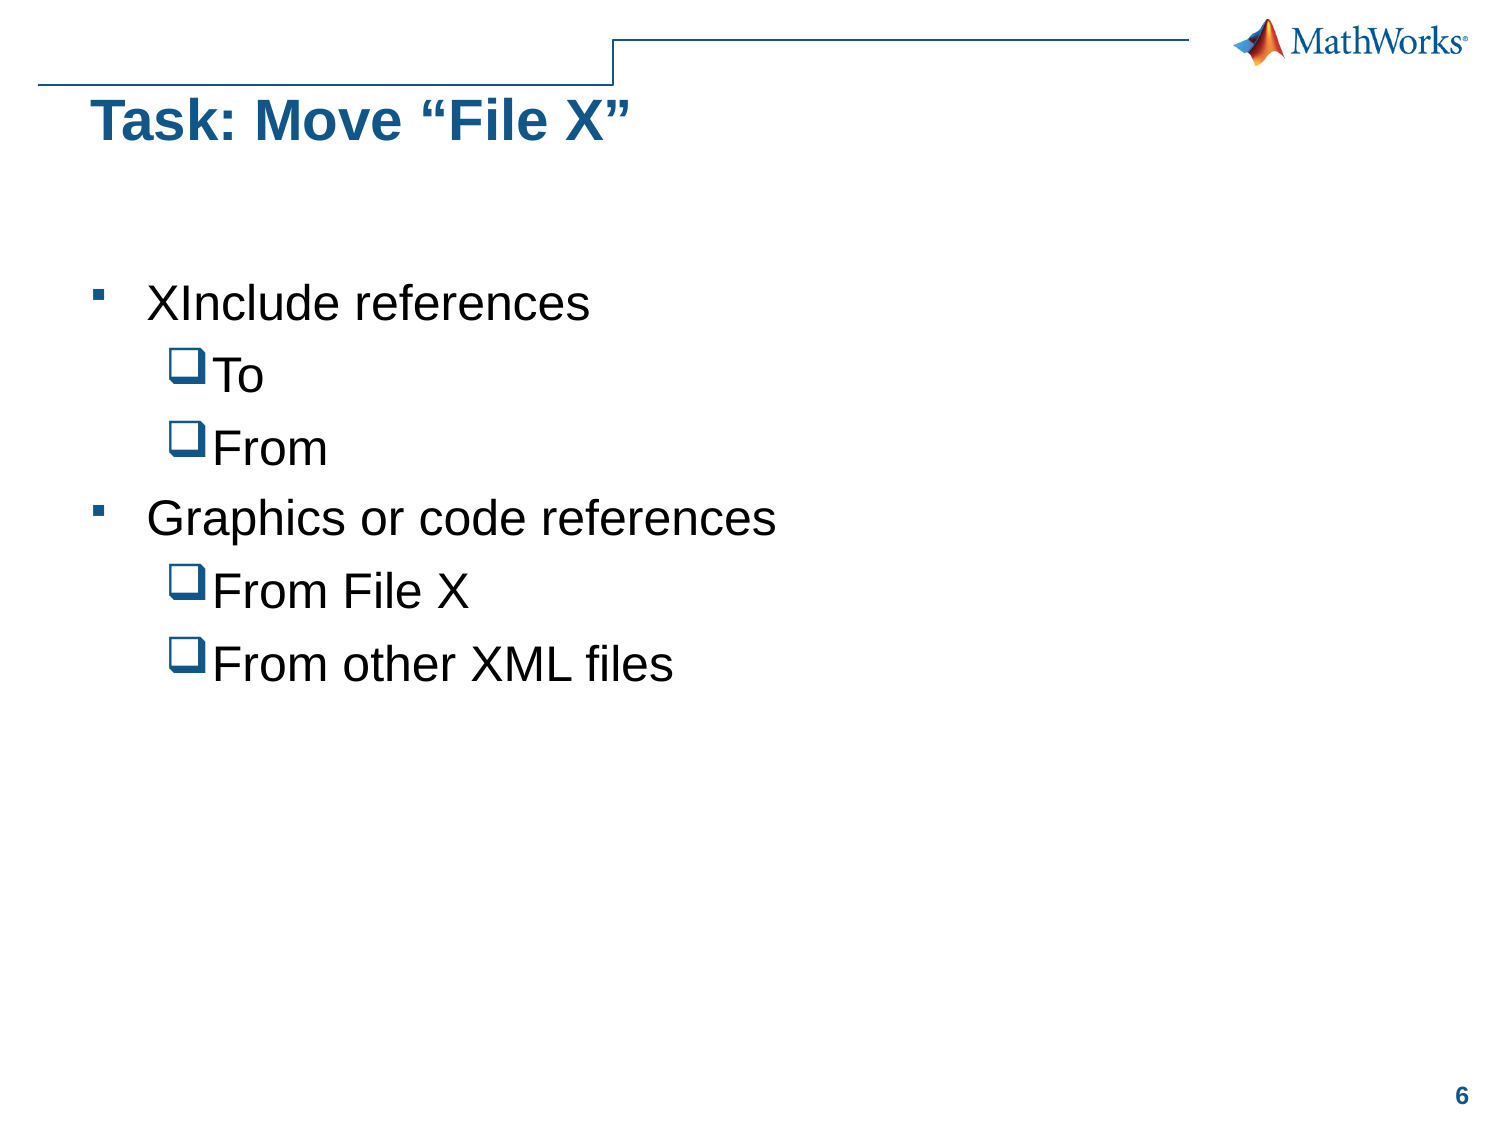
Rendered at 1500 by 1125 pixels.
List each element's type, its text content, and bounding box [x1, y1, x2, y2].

title Task: Move “File X” [75, 75, 1400, 238]
list XInclude references To From Graphics or code references From File X From other XML files [75, 262, 1400, 1025]
picture [1226, 7, 1483, 78]
